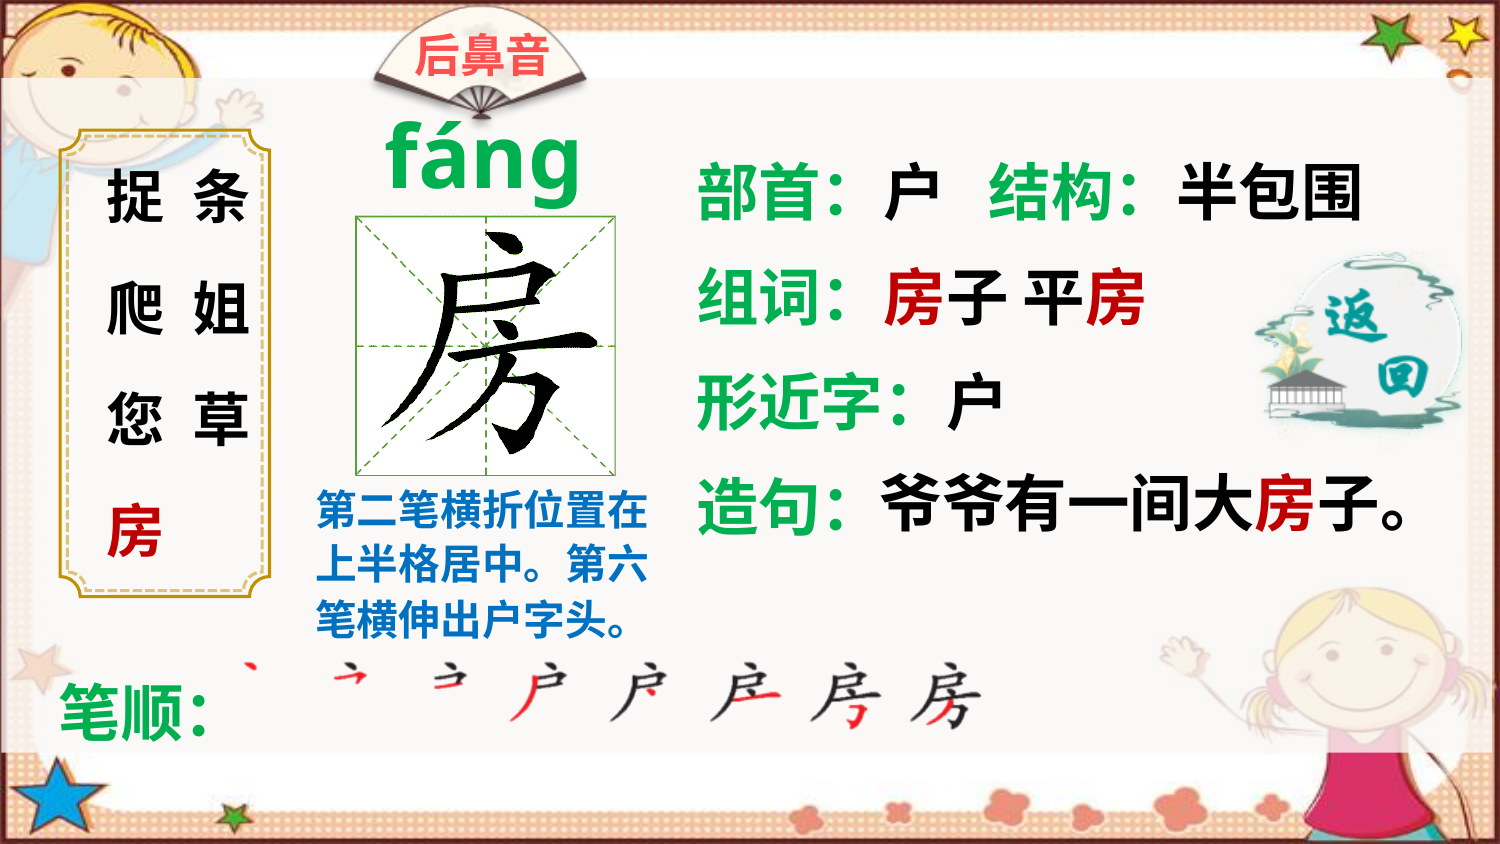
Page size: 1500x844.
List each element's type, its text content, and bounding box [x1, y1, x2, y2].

picture [0, 0, 1500, 844]
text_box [60, 130, 270, 597]
picture [1249, 234, 1485, 466]
text_box 爷爷有一间大房子。 [865, 442, 1500, 547]
picture [355, 215, 616, 476]
picture [242, 657, 988, 737]
text_box 部首：户 结构：半包围 组词：房子 平房 形近字：户 造句： [681, 115, 1500, 551]
text_box fánɡ [327, 93, 641, 213]
picture [588, 0, 1500, 115]
text_box 第二笔横折位置在上半格居中。第六笔横伸出户字头。 [300, 471, 675, 651]
text_box 笔顺： [43, 629, 302, 757]
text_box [372, 0, 588, 127]
